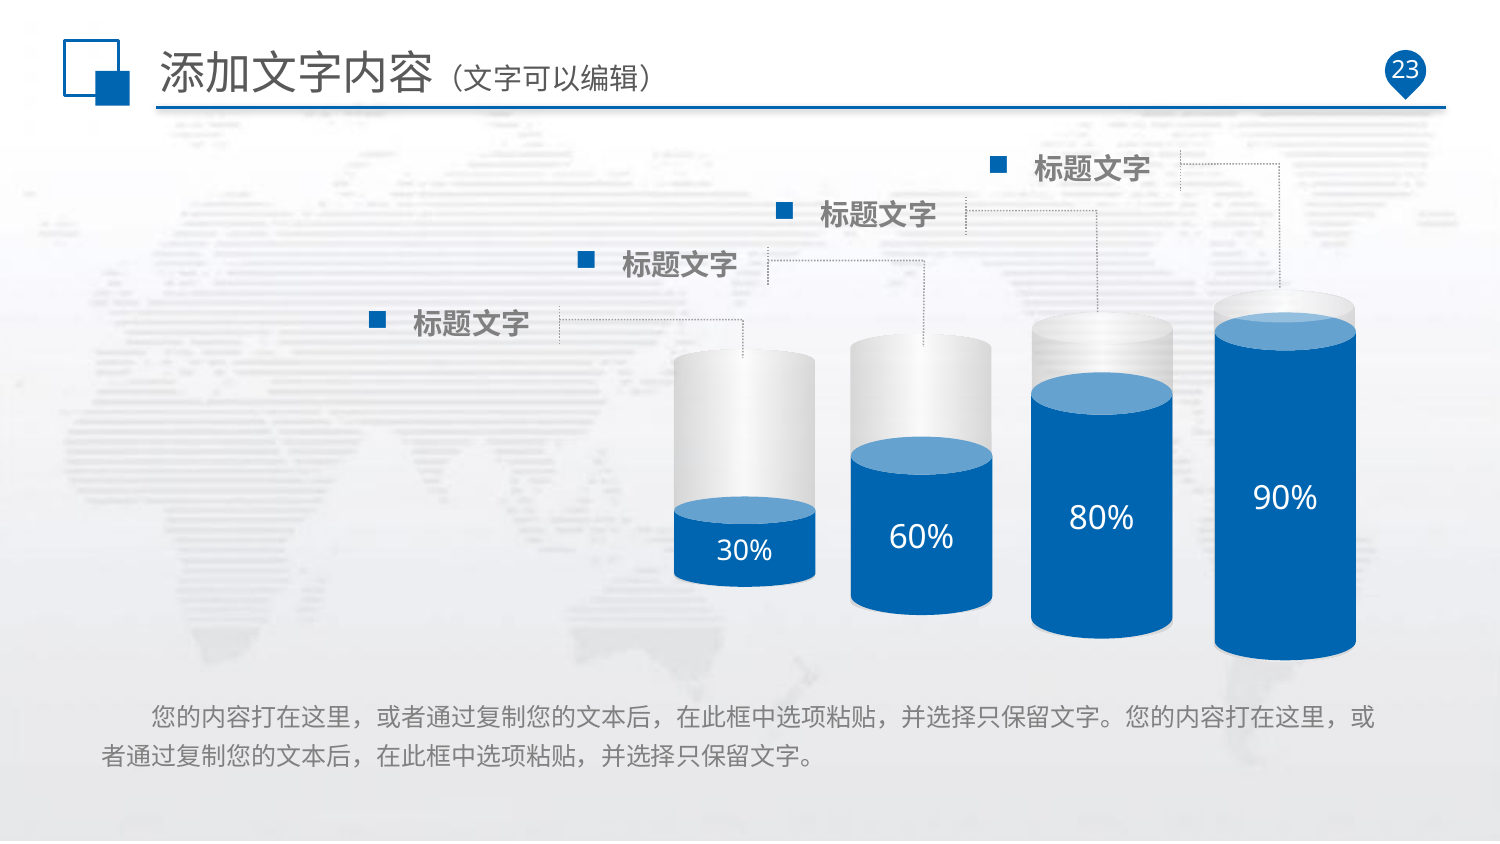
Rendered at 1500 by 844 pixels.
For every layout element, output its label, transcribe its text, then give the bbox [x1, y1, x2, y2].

picture [0, 0, 1500, 841]
text_box 标题文字 [176, 306, 545, 344]
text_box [1030, 312, 1174, 639]
text_box 标题文字 [385, 247, 754, 285]
slide_number 23 [1305, 45, 1500, 96]
title 添加文字内容（文字可以编辑） [148, 43, 1117, 99]
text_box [672, 349, 816, 588]
text_box 您的内容打在这里，或者通过复制您的文本后，在此框中选项粘贴，并选择只保留文字。您的内容打在这里，或者通过复制您的文本后，在此框中选项粘贴，并选择只保留文字。 [81, 682, 1407, 780]
text_box 标题文字 [788, 150, 1166, 191]
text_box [849, 333, 993, 616]
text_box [1211, 289, 1357, 663]
text_box 标题文字 [572, 197, 952, 235]
